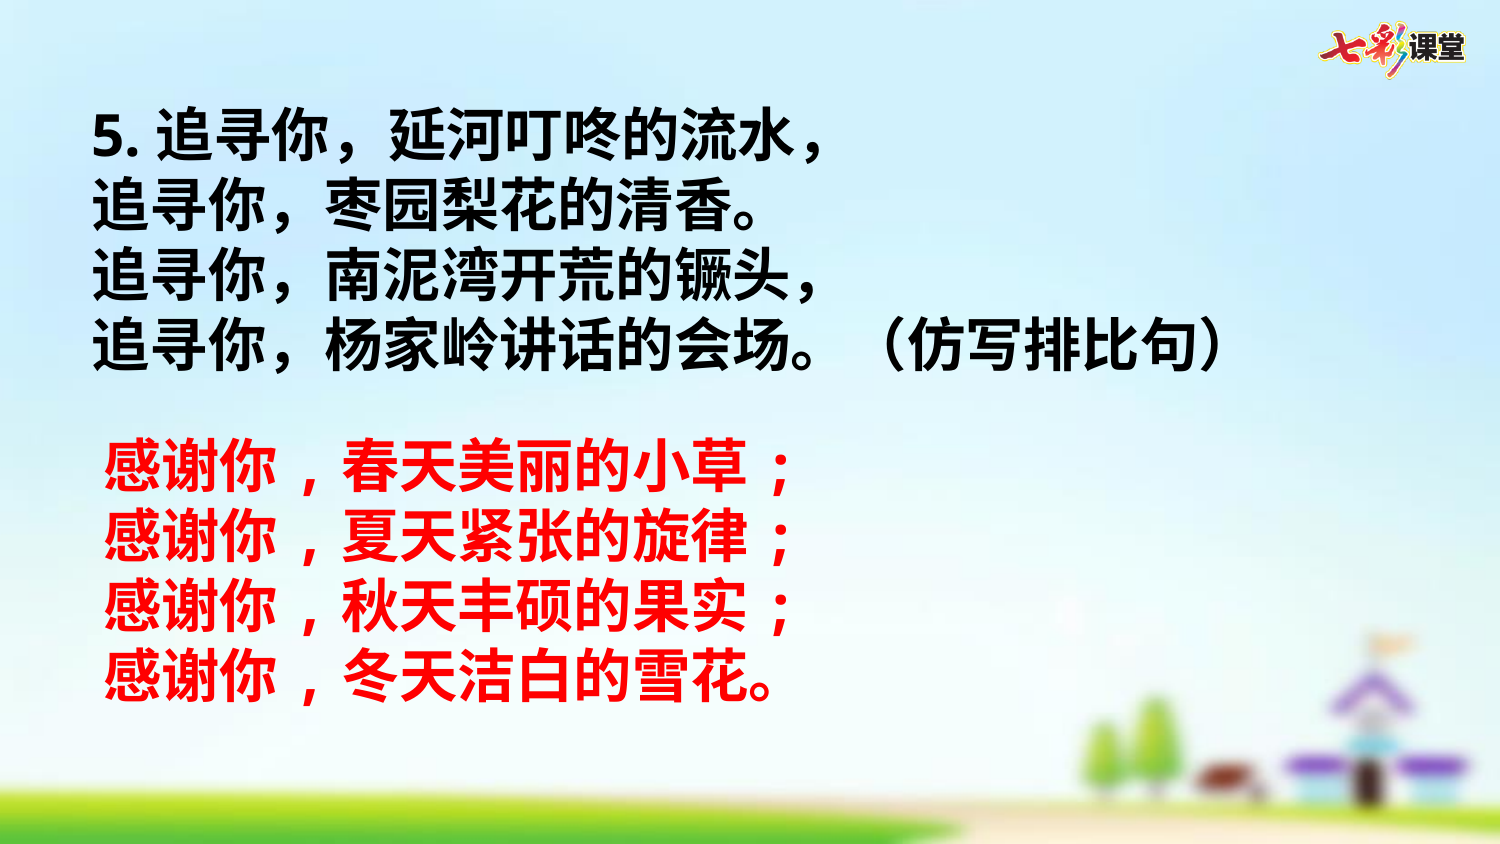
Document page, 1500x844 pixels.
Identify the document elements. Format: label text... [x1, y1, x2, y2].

text_box 5.追寻你，延河叮咚的流水， 追寻你，枣园梨花的清香。 追寻你，南泥湾开荒的镢头， 追寻你，杨家岭讲话的会场。（仿写排比句） [76, 91, 1500, 386]
text_box 感谢你,春天美丽的小草;感谢你,夏天紧张的旋律;感谢你,秋天丰硕的果实;感谢你,冬天洁白的雪花。 [88, 421, 774, 717]
picture [0, 0, 1500, 844]
